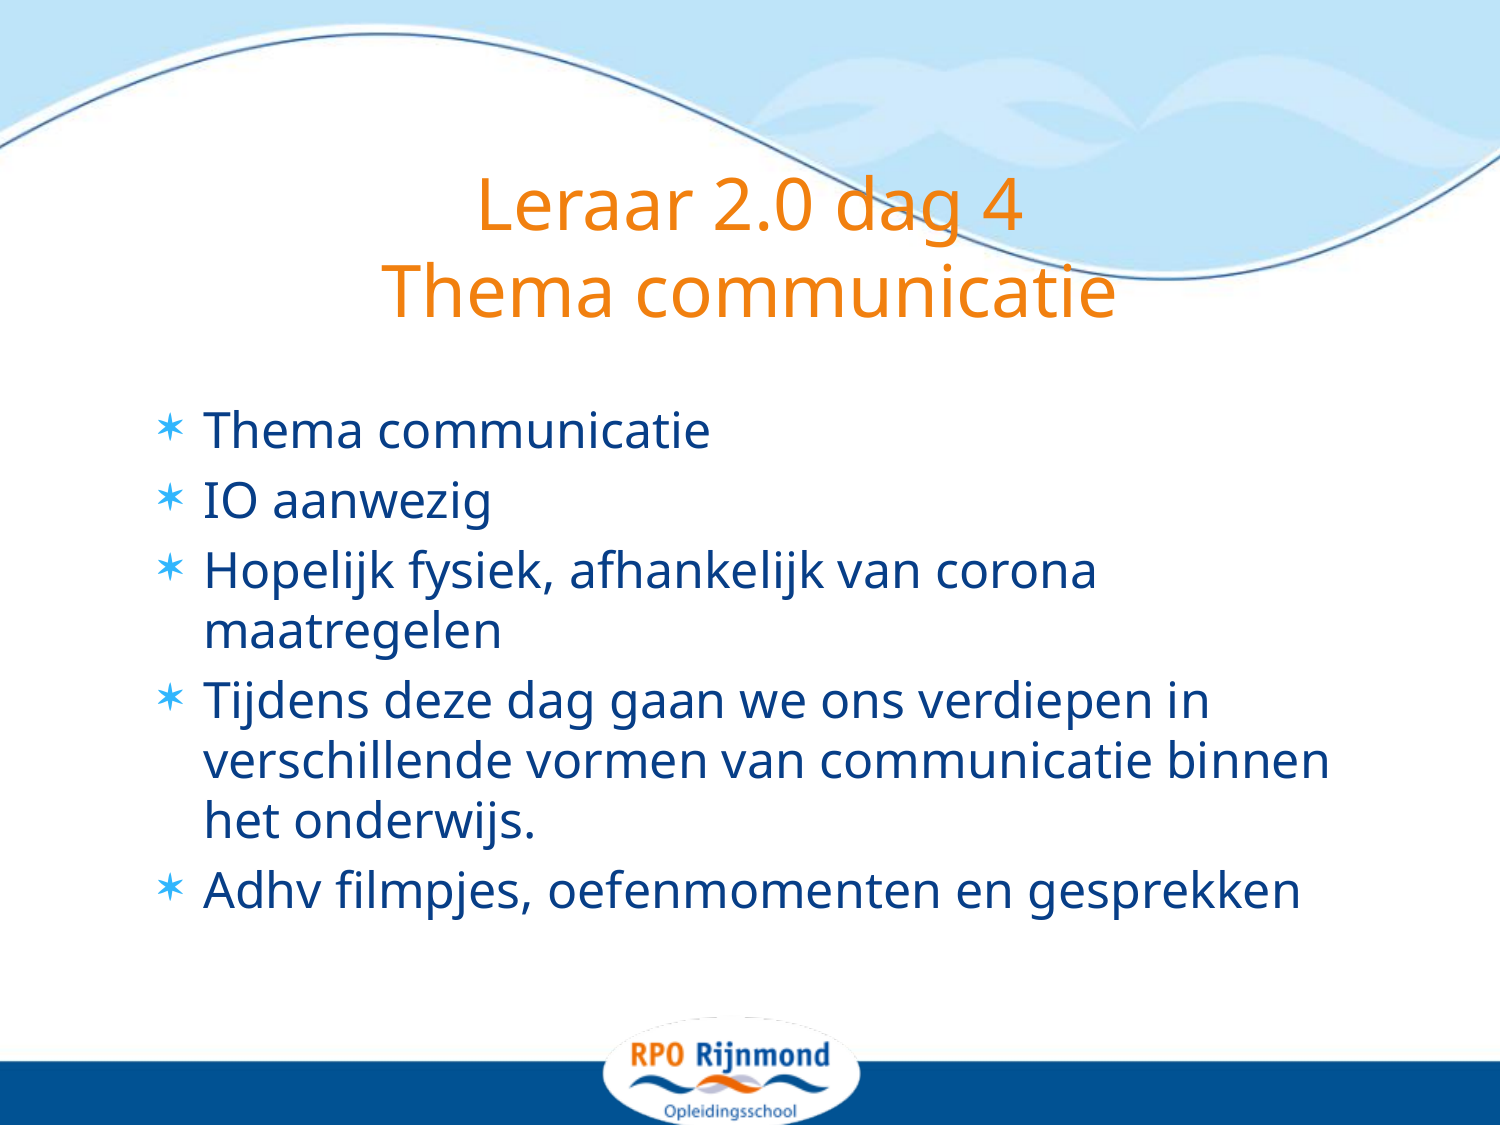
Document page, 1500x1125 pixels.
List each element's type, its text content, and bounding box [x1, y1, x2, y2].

title Leraar 2.0 dag 4 Thema communicatie [75, 149, 1425, 341]
picture [0, 0, 1500, 1125]
list Thema communicatie IO aanwezig Hopelijk fysiek, afhankelijk van corona maatregelen Tijdens deze dag gaan we ons verdiepen in verschillende vormen van communicatie binnen het onderwijs. Adhv filmpjes, oefenmomenten en gesprekken [143, 391, 1359, 1005]
